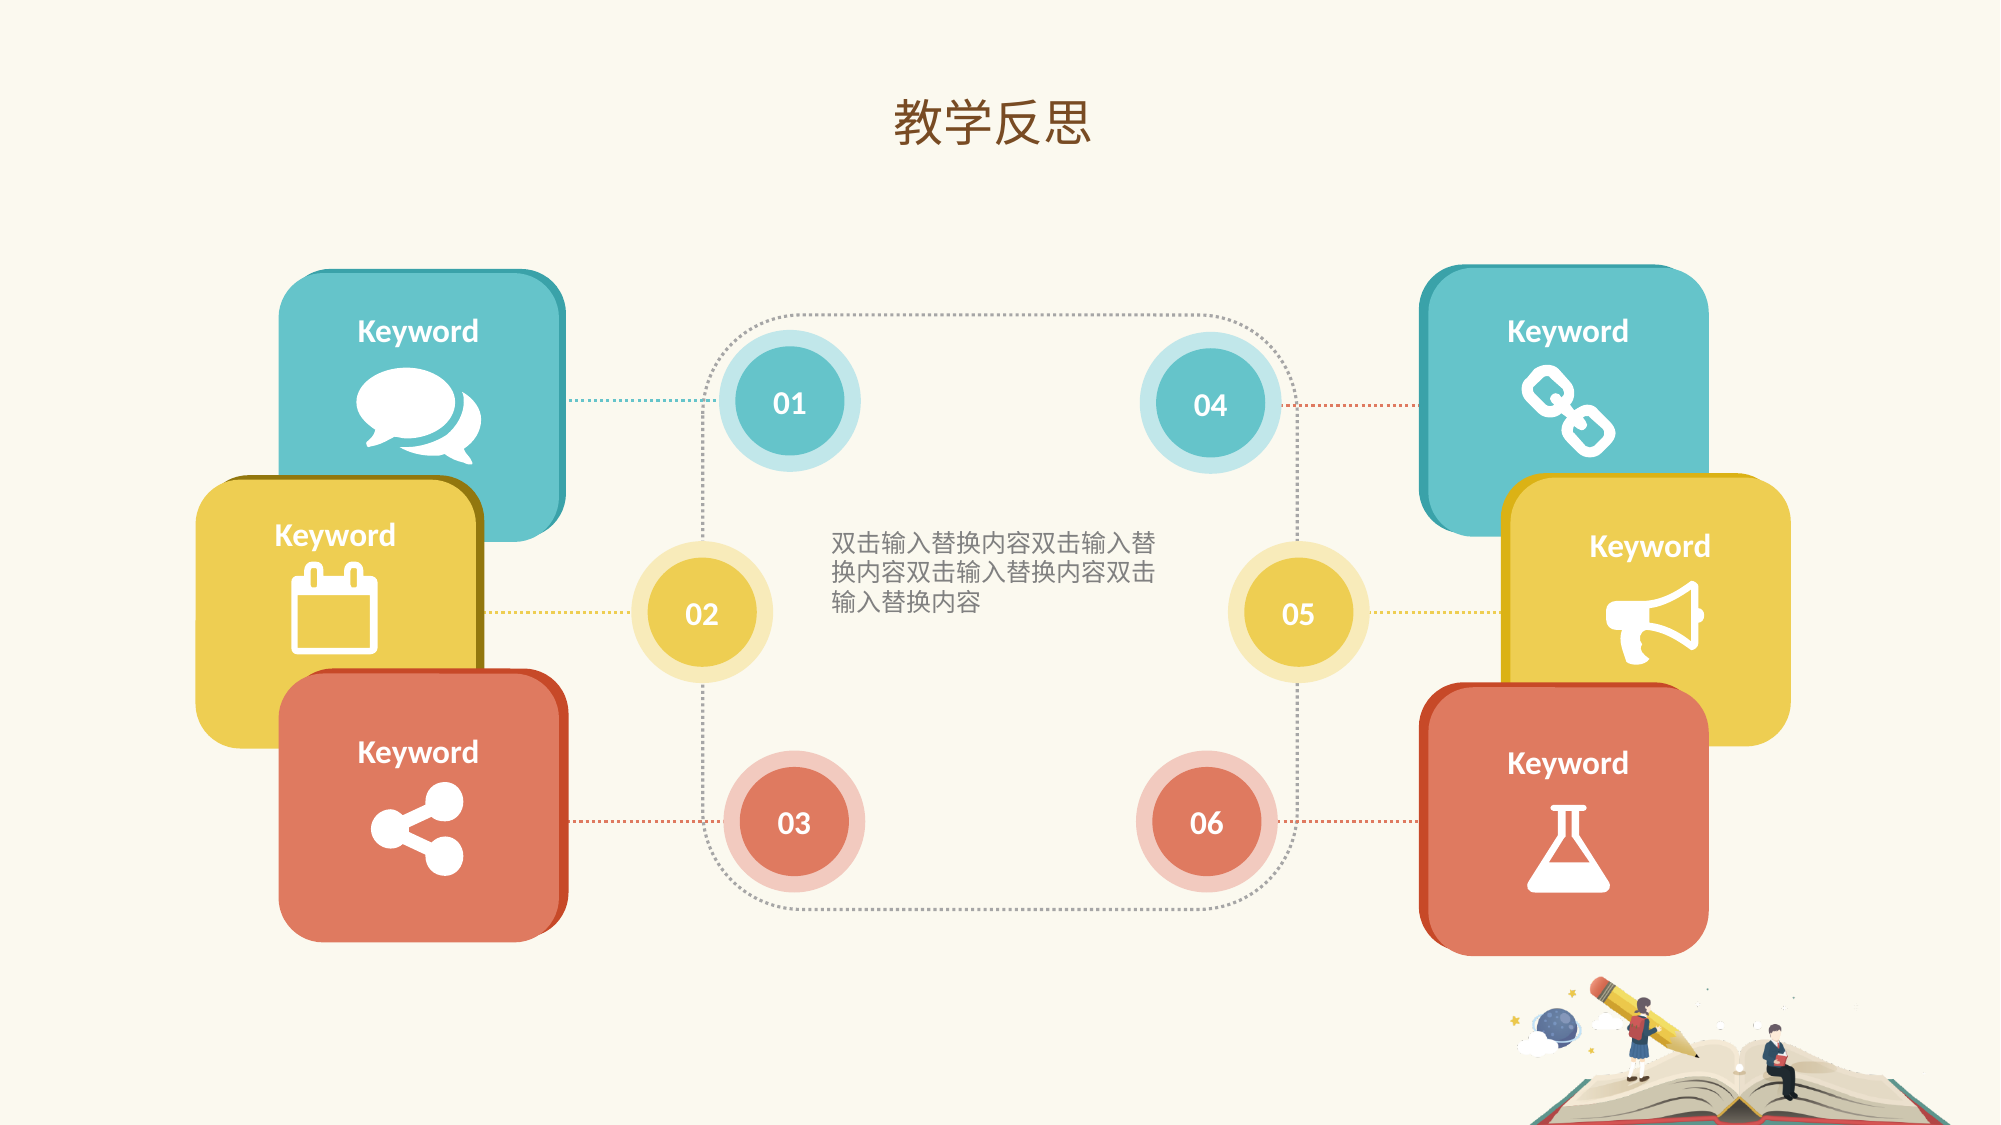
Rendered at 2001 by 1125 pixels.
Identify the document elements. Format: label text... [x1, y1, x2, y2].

text_box [701, 313, 1299, 911]
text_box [723, 750, 866, 893]
text_box 双击输入替换内容双击输入替换内容双击输入替换内容双击输入替换内容 [817, 519, 1173, 625]
text_box 教学反思 [663, 84, 1324, 160]
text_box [278, 668, 569, 943]
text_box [631, 541, 774, 684]
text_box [1500, 473, 1791, 747]
picture [1505, 947, 1992, 1125]
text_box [1418, 264, 1709, 537]
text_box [718, 329, 861, 472]
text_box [278, 268, 567, 542]
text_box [1135, 750, 1278, 893]
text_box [1227, 541, 1370, 684]
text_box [1139, 331, 1282, 474]
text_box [195, 475, 485, 749]
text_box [1418, 682, 1709, 957]
